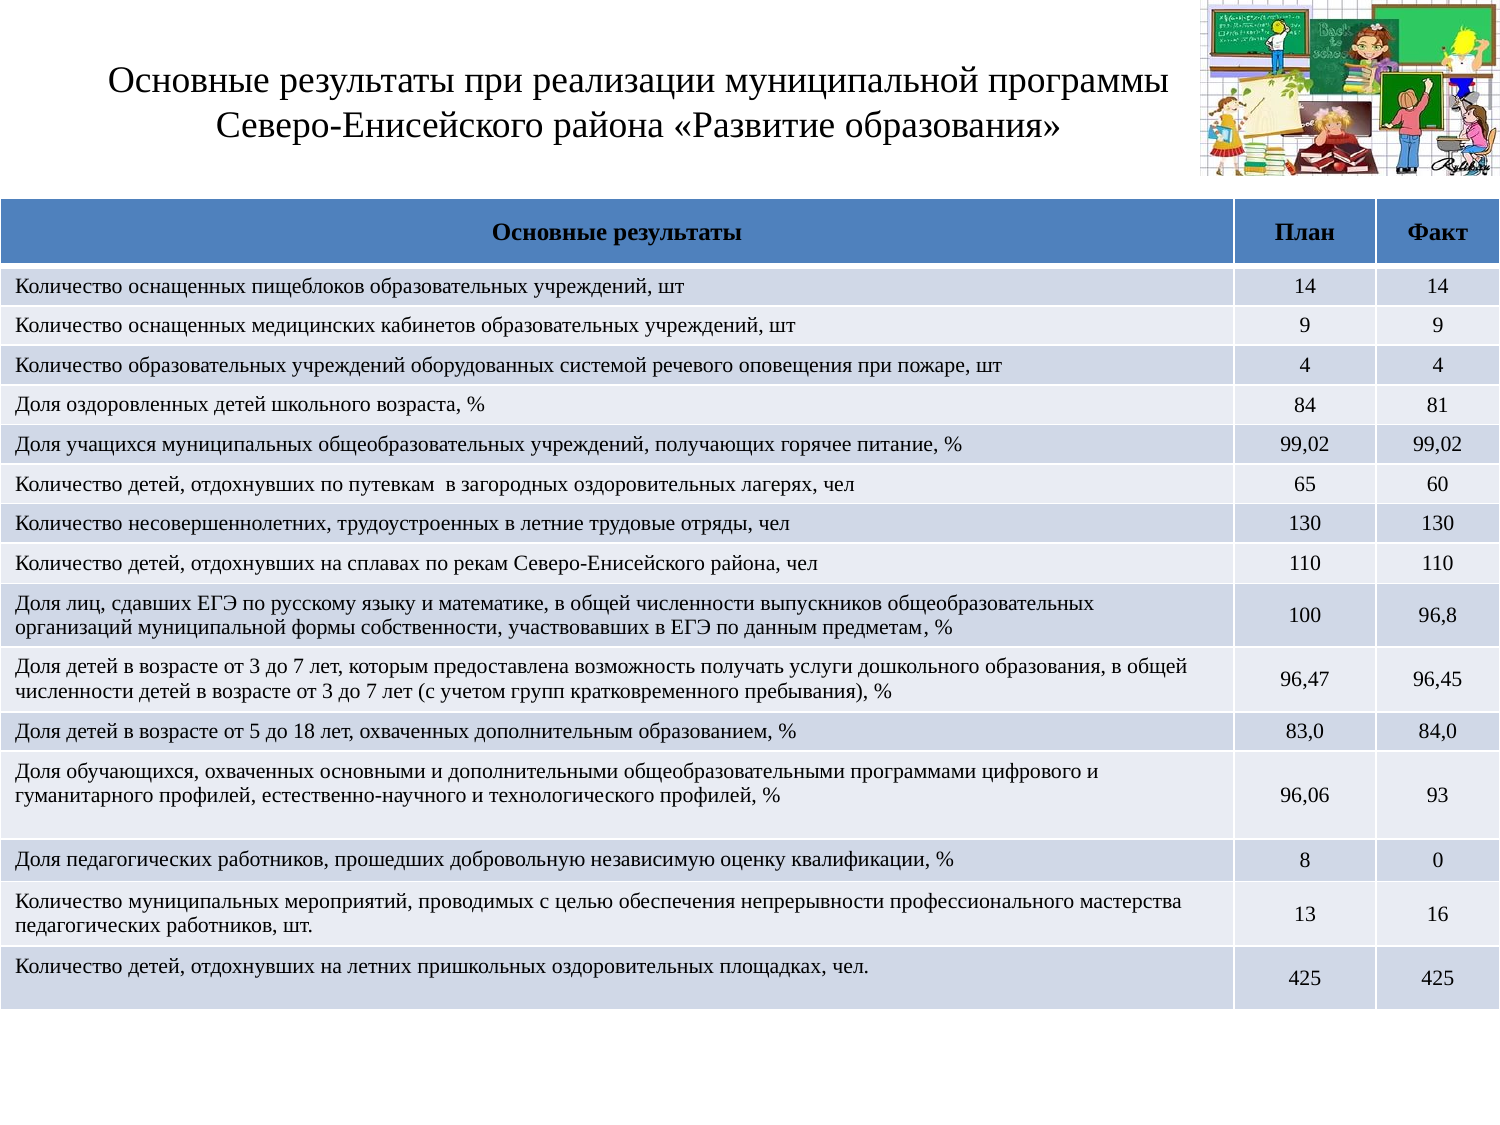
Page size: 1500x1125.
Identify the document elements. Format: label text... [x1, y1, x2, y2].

table_cell 84 [1235, 386, 1375, 424]
table_header План [1235, 199, 1375, 263]
table_cell 100 [1235, 584, 1375, 646]
table_cell Количество муниципальных мероприятий, проводимых с целью обеспечения непрерывности профессионального мастерства педагогических работников, шт. [1, 882, 1233, 945]
table_cell Количество образовательных учреждений оборудованных системой речевого оповещения при пожаре, шт [1, 346, 1233, 384]
table_cell Доля учащихся муниципальных общеобразовательных учреждений, получающих горячее питание, % [1, 425, 1233, 463]
table_cell Количество оснащенных медицинских кабинетов образовательных учреждений, шт [1, 307, 1233, 344]
table_cell Количество оснащенных пищеблоков образовательных учреждений, шт [1, 269, 1233, 305]
table_cell 96,06 [1235, 752, 1375, 838]
picture [1199, 0, 1500, 177]
table_cell Доля педагогических работников, прошедших добровольную независимую оценку квалификации, % [1, 840, 1233, 881]
table_cell 13 [1235, 882, 1375, 945]
table_cell 9 [1377, 307, 1499, 344]
table_cell 4 [1377, 346, 1499, 384]
table_cell 96,45 [1377, 648, 1499, 711]
table_cell Количество детей, отдохнувших на сплавах по рекам Северо-Енисейского района, чел [1, 544, 1233, 583]
table_cell 65 [1235, 465, 1375, 503]
table_cell Доля детей в возрасте от 3 до 7 лет, которым предоставлена возможность получать услуги дошкольного образования, в общей численности детей в возрасте от 3 до 7 лет (с учетом групп кратковременного пребывания), % [1, 648, 1233, 711]
table_cell 425 [1235, 947, 1375, 1009]
table_cell 4 [1235, 346, 1375, 384]
table_cell Количество несовершеннолетних, трудоустроенных в летние трудовые отряды, чел [1, 504, 1233, 542]
table_cell 130 [1235, 504, 1375, 542]
table_cell 14 [1235, 269, 1375, 305]
table_cell 93 [1377, 752, 1499, 838]
table_header Основные результаты [1, 199, 1233, 263]
table_cell Доля оздоровленных детей школьного возраста, % [1, 386, 1233, 424]
table_cell 60 [1377, 465, 1499, 503]
table_cell Количество детей, отдохнувших по путевкам в загородных оздоровительных лагерях, чел [1, 465, 1233, 503]
table_cell 99,02 [1235, 425, 1375, 463]
table_cell 16 [1377, 882, 1499, 945]
table_cell Доля лиц, сдавших ЕГЭ по русскому языку и математике, в общей численности выпускников общеобразовательных организаций муниципальной формы собственности, участвовавших в ЕГЭ по данным предметам, % [1, 584, 1233, 646]
title Основные результаты при реализации муниципальной программы Северо-Енисейского района «Развитие образования» [53, 24, 1194, 175]
table_cell 0 [1377, 840, 1499, 881]
table_cell Доля детей в возрасте от 5 до 18 лет, охваченных дополнительным образованием, % [1, 713, 1233, 750]
table_cell 9 [1235, 307, 1375, 344]
table_cell 96,47 [1235, 648, 1375, 711]
table_cell 130 [1377, 504, 1499, 542]
table_cell Количество детей, отдохнувших на летних пришкольных оздоровительных площадках, чел. [1, 947, 1233, 1009]
table_cell 83,0 [1235, 713, 1375, 750]
table_cell 99,02 [1377, 425, 1499, 463]
table_cell 84,0 [1377, 713, 1499, 750]
table_cell 8 [1235, 840, 1375, 881]
table_cell 14 [1377, 269, 1499, 305]
table_header Факт [1377, 199, 1499, 263]
table_cell 96,8 [1377, 584, 1499, 646]
table_cell Доля обучающихся, охваченных основными и дополнительными общеобразовательными программами цифрового и гуманитарного профилей, естественно-научного и технологического профилей, % [1, 752, 1233, 838]
table_cell 110 [1377, 544, 1499, 583]
table_cell 425 [1377, 947, 1499, 1009]
table_cell 110 [1235, 544, 1375, 583]
table_cell 81 [1377, 386, 1499, 424]
